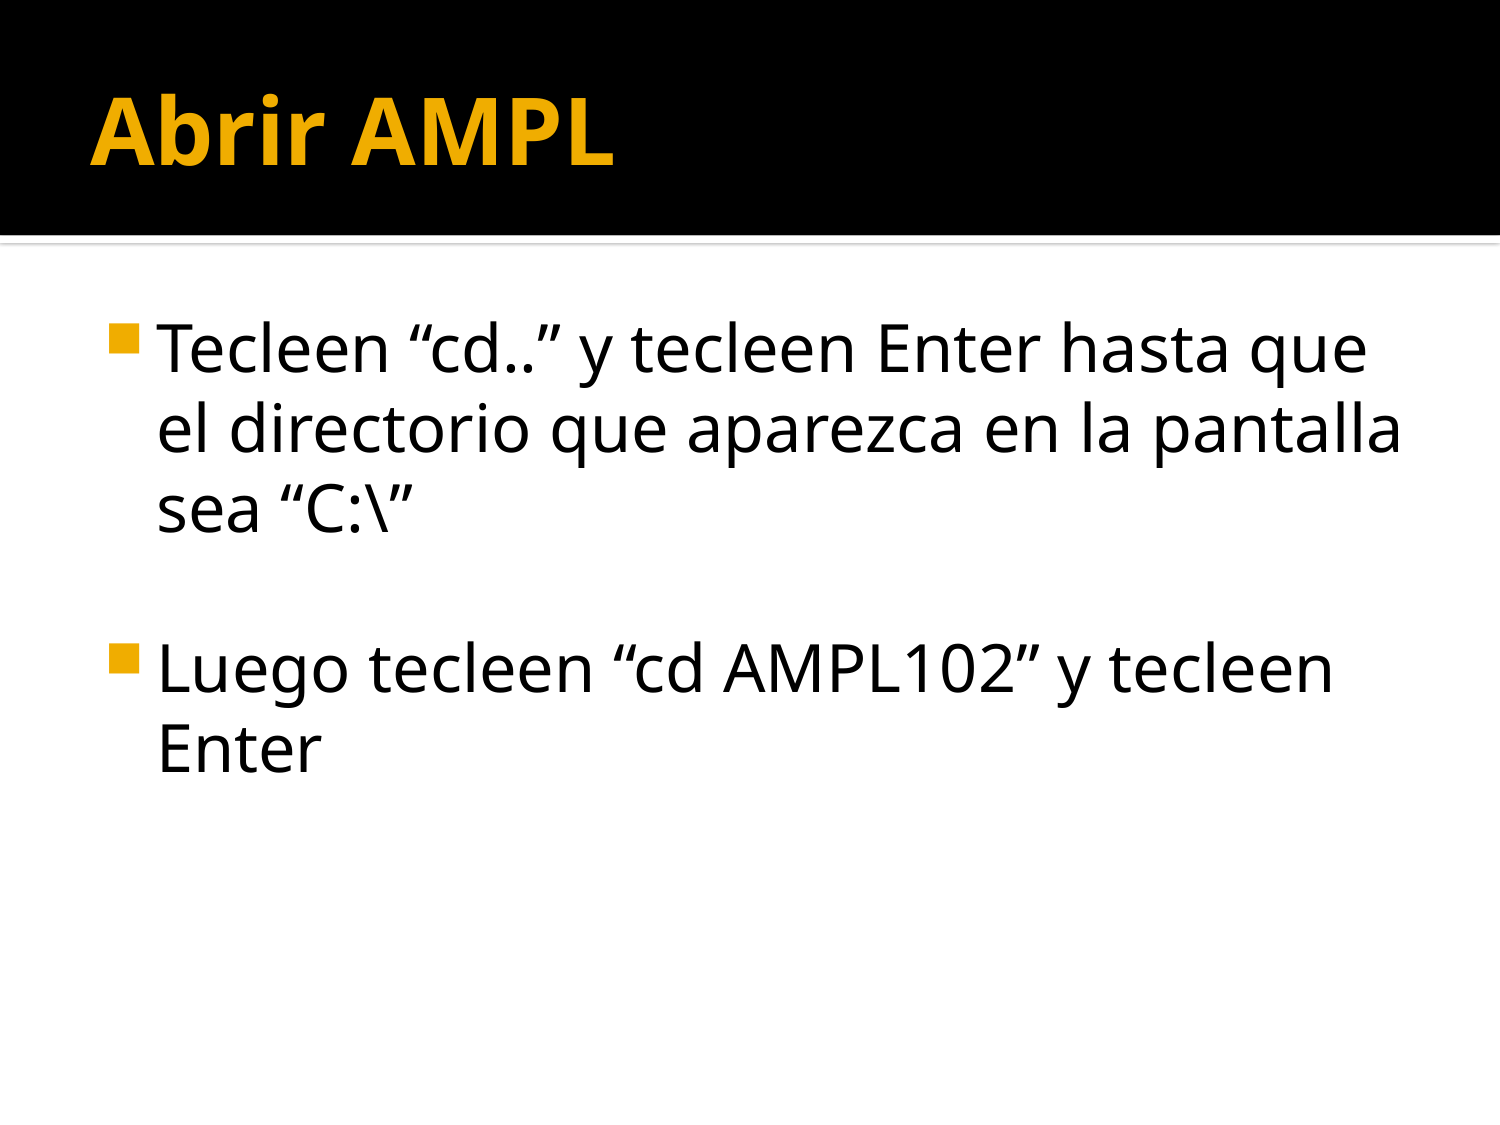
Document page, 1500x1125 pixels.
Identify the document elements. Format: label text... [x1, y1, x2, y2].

list Tecleen “cd..” y tecleen Enter hasta que el directorio que aparezca en la pantalla sea “C:\” Luego tecleen “cd AMPL102” y tecleen Enter [75, 291, 1425, 1050]
title Abrir AMPL [75, 25, 1425, 231]
